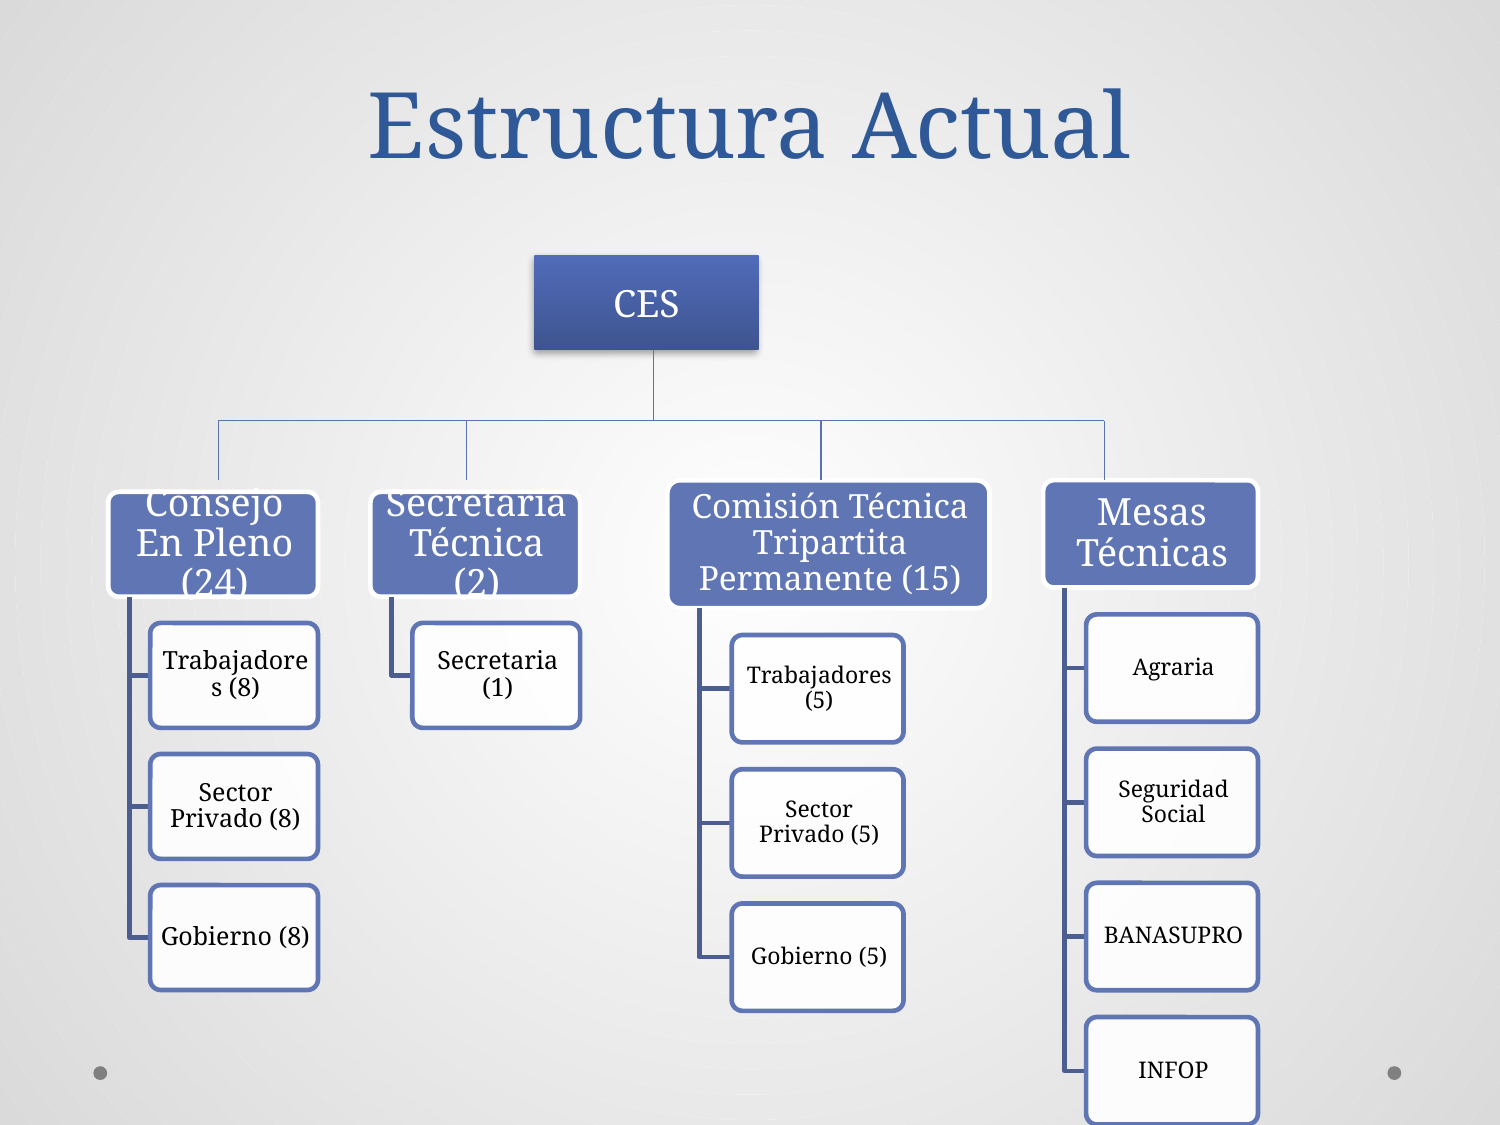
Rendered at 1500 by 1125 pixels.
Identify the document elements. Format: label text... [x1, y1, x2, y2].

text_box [619, 479, 1306, 1125]
title Estructura Actual [75, 0, 1425, 185]
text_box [42, 491, 614, 991]
text_box CES [534, 255, 759, 350]
